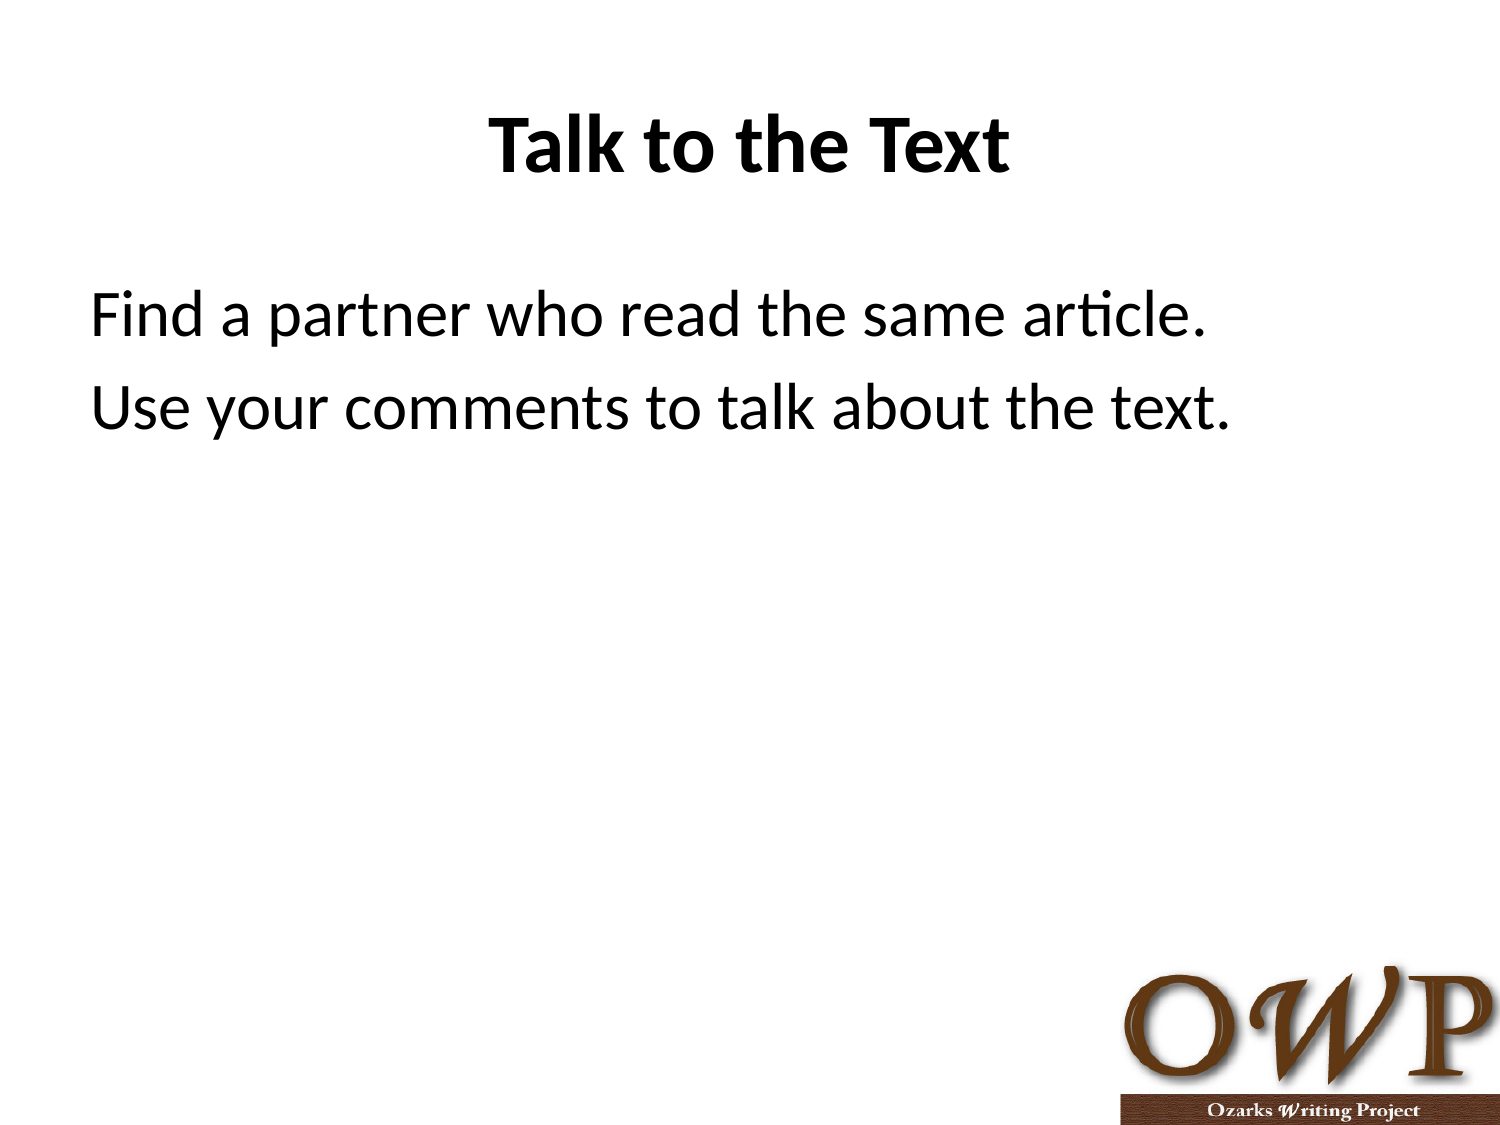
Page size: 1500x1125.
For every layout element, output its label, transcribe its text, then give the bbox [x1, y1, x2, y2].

picture [1120, 957, 1500, 1125]
list Find a partner who read the same article. Use your comments to talk about the text. [74, 262, 1426, 1006]
title Talk to the Text [74, 44, 1426, 233]
